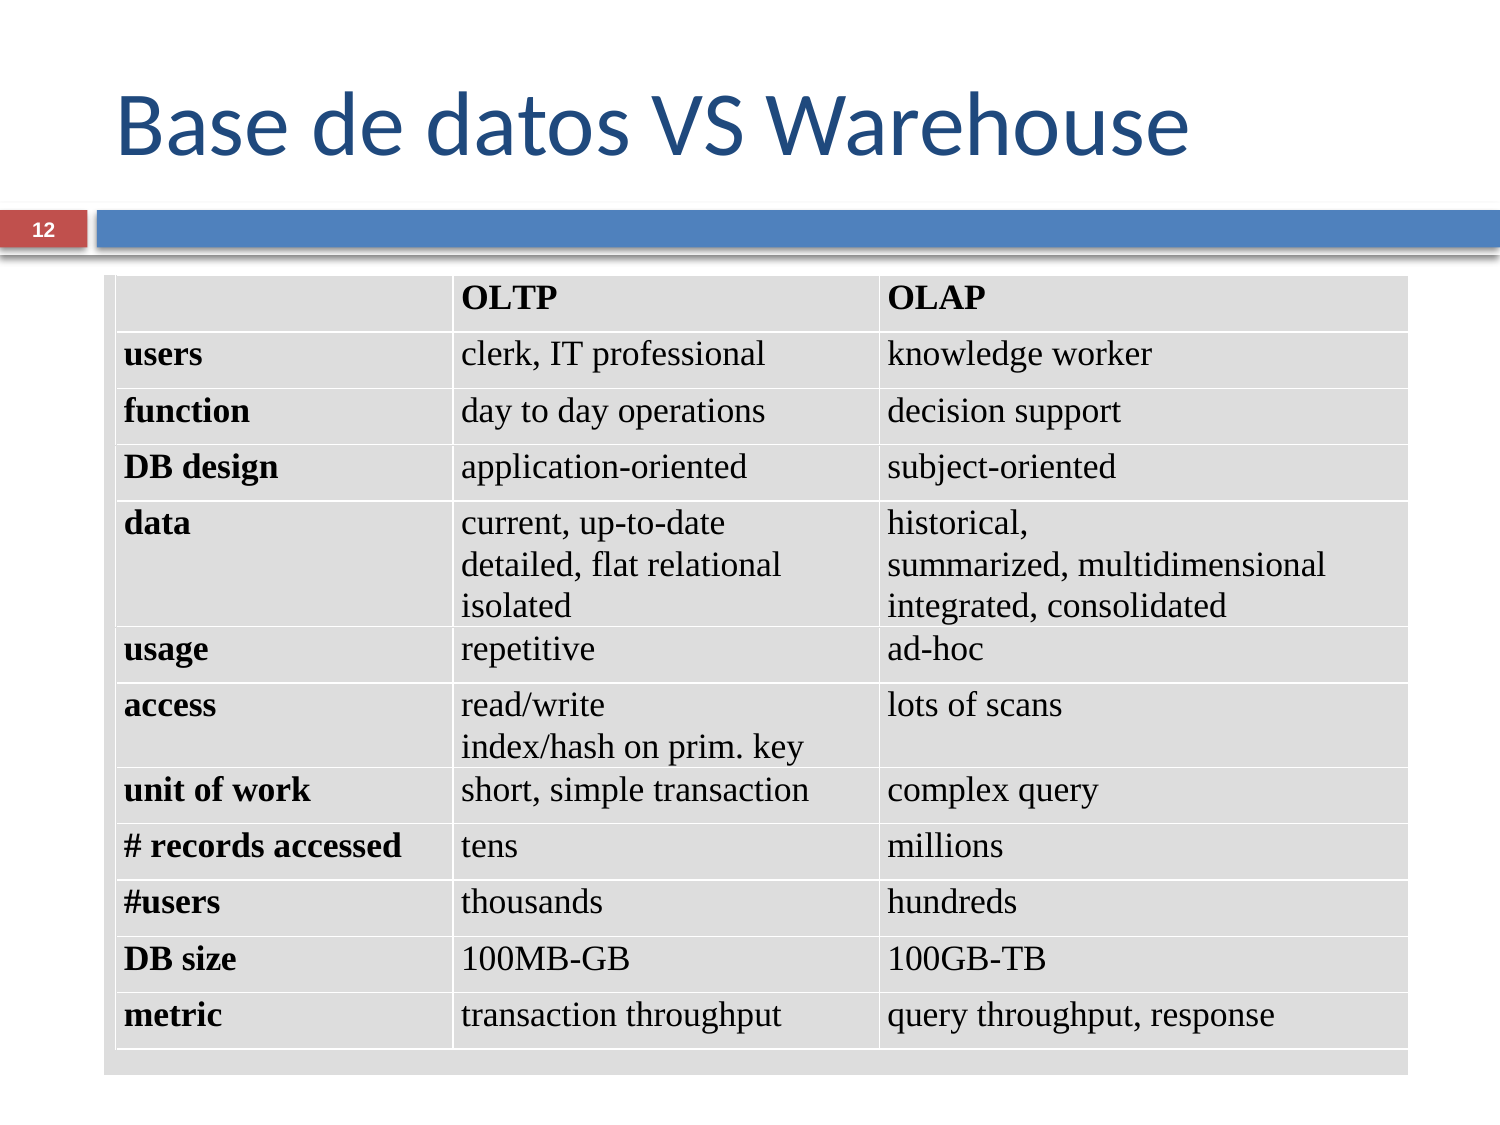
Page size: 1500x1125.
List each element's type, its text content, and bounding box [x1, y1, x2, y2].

footer [99, 1080, 107, 1085]
title Base de datos VS Warehouse [100, 37, 1438, 200]
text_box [104, 274, 1409, 1076]
slide_number 12 [0, 208, 88, 249]
